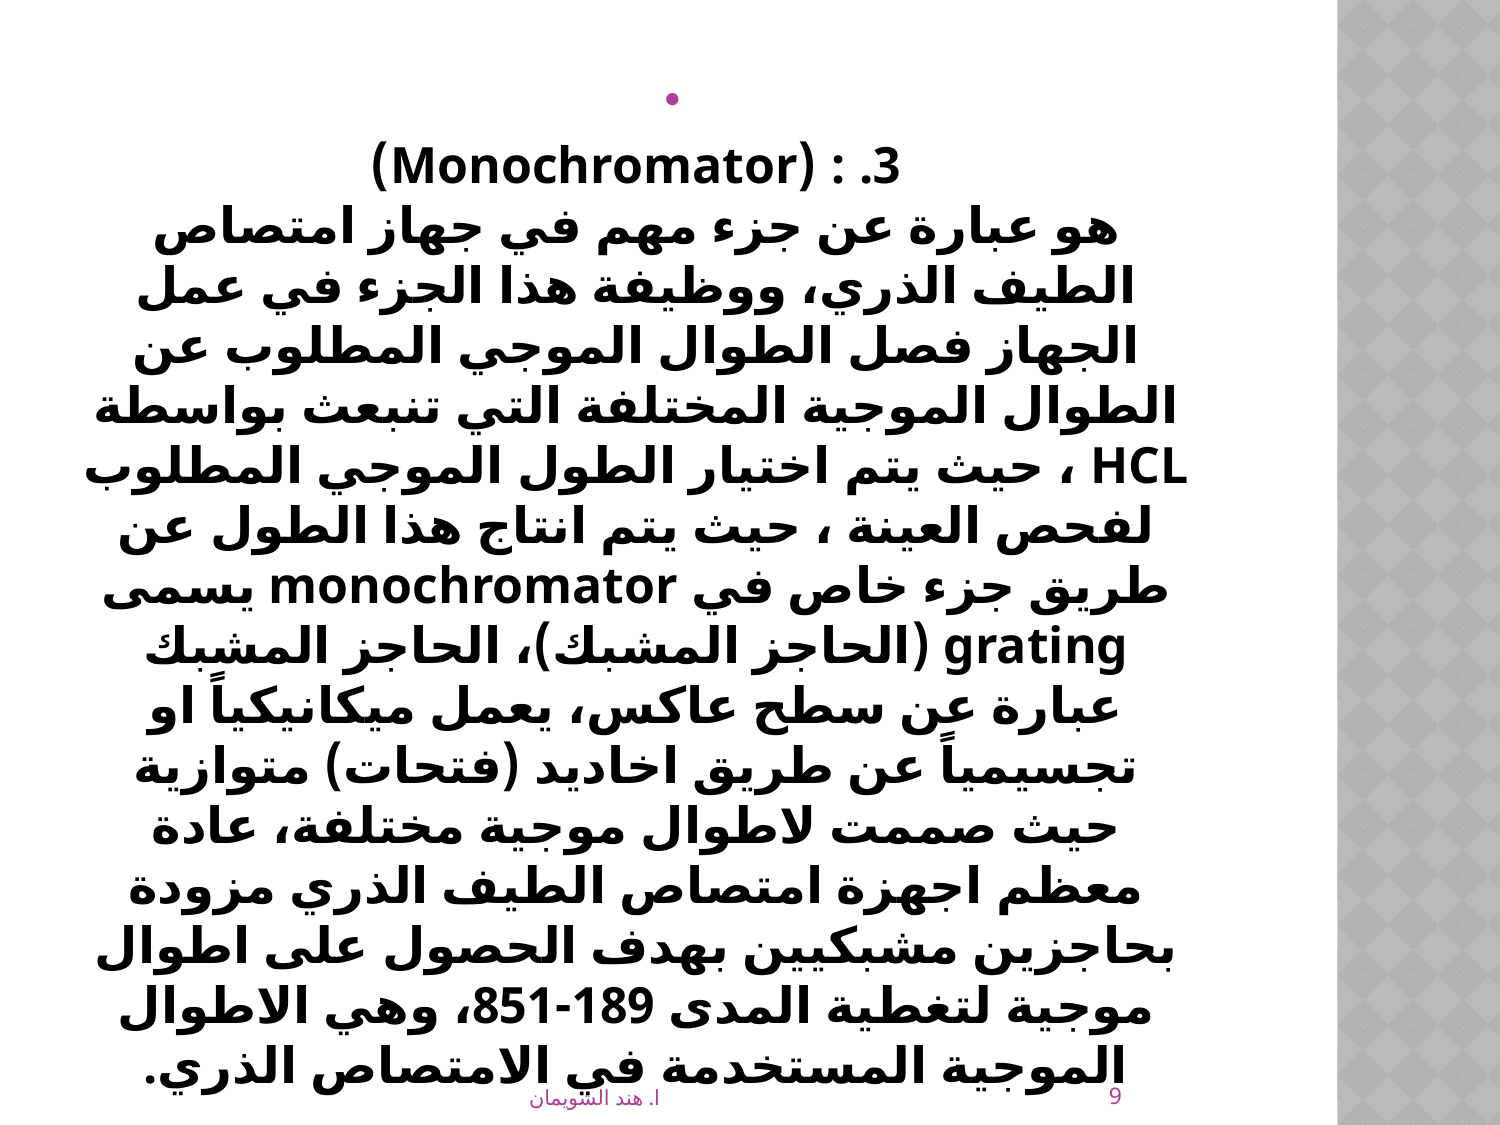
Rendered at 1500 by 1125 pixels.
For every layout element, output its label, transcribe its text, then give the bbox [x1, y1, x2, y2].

slide_number 9 [1025, 1075, 1122, 1113]
footer ا. هند الشويمان [75, 1075, 675, 1114]
list 3. : (Monochromator) هو عبارة عن جزء مهم في جهاز امتصاص الطيف الذري، ووظيفة هذا الجزء في عمل الجهاز فصل الطوال الموجي المطلوب عن الطوال الموجية المختلفة التي تنبعث بواسطة HCL ، حيث يتم اختيار الطول الموجي المطلوب لفحص العينة ، حيث يتم انتاج هذا الطول عن طريق جزء خاص في monochromator يسمى grating (الحاجز المشبك)، الحاجز المشبك عبارة عن سطح عاكس، يعمل ميكانيكياً او تجسيمياً عن طريق اخاديد (فتحات) متوازية حيث صممت لاطوال موجية مختلفة، عادة معظم اجهزة امتصاص الطيف الذري مزودة بحاجزين مشبكيين بهدف الحصول على اطوال موجية لتغطية المدى 189-851، وهي الاطوال الموجية المستخدمة في الامتصاص الذري. [64, 66, 1253, 862]
